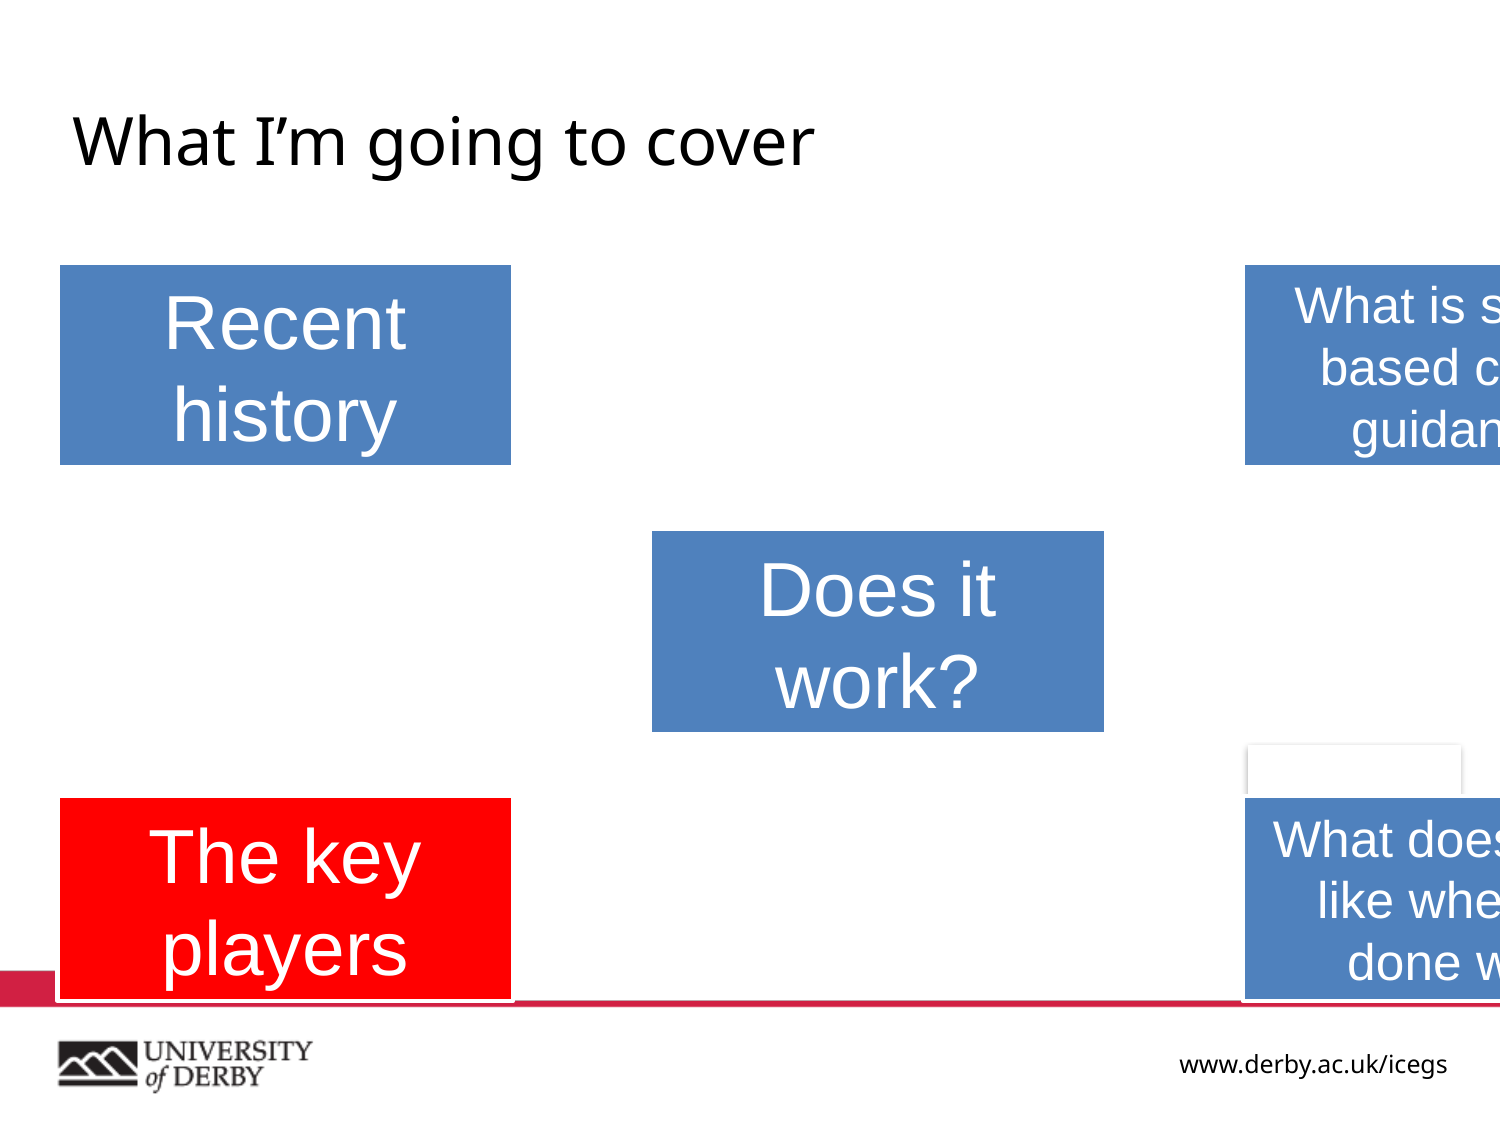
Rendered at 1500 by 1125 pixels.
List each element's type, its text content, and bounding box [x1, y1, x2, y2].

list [57, 262, 1426, 934]
title What I’m going to cover [57, 45, 1425, 233]
